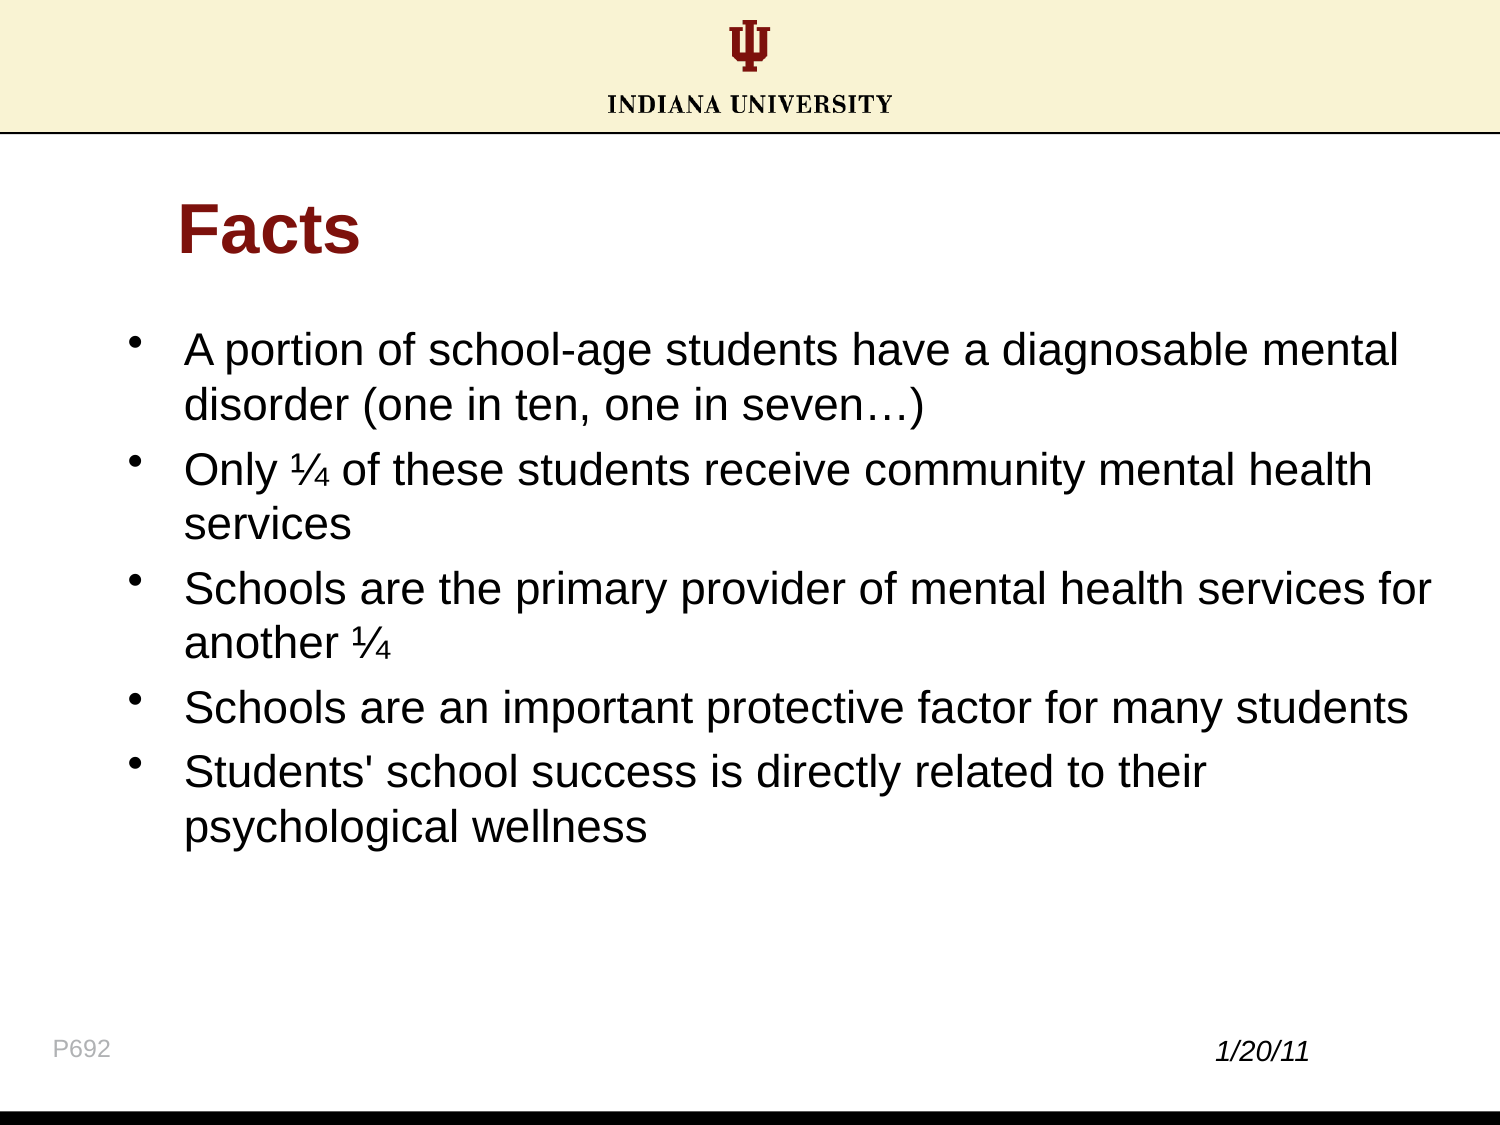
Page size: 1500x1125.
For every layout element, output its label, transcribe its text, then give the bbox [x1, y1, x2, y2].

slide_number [1199, 1024, 1463, 1076]
picture [608, 20, 892, 113]
title Facts [162, 149, 1325, 300]
footer P692 [37, 1024, 851, 1076]
list A portion of school-age students have a diagnosable mental disorder (one in ten, one in seven…) Only ¼ of these students receive community mental health services Schools are the primary provider of mental health services for another ¼ Schools are an important protective factor for many students Students' school success is directly related to their psychological wellness [112, 312, 1450, 1013]
